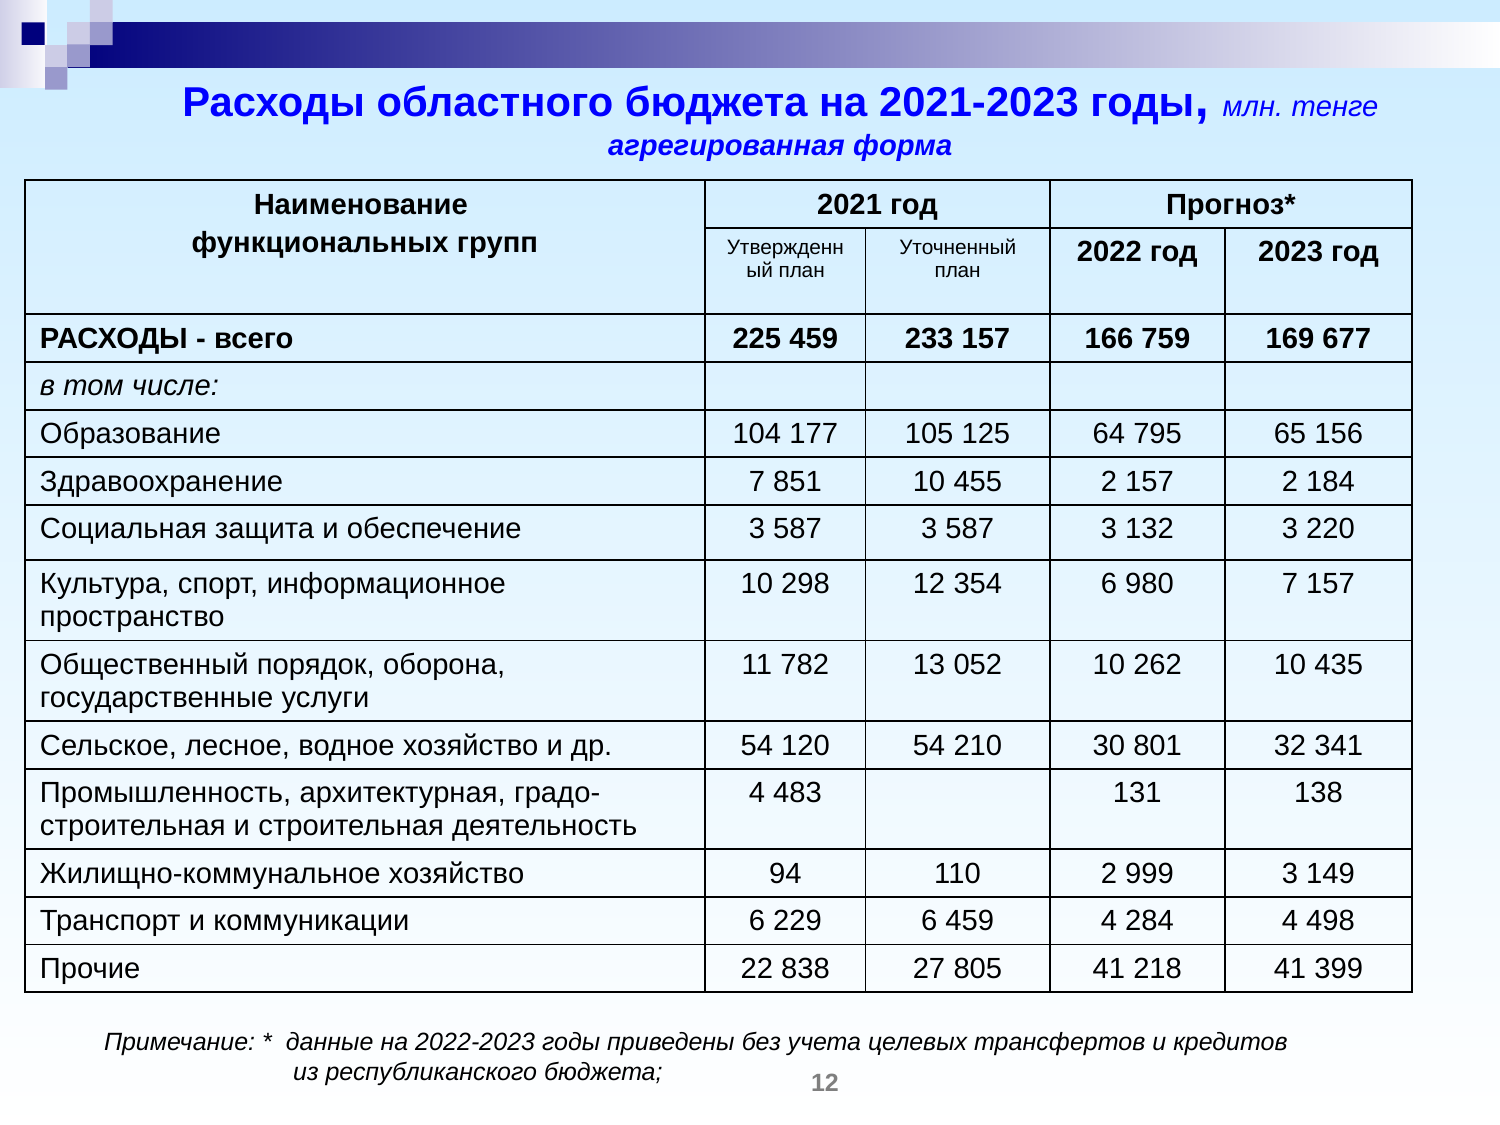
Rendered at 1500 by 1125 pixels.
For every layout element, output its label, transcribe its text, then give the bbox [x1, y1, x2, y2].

table_cell Образование [26, 411, 704, 456]
table_cell 30 801 [1051, 722, 1224, 768]
table_cell 110 [866, 850, 1049, 896]
table_cell Прочие [26, 945, 704, 991]
table_cell Социальная защита и обеспечение [26, 506, 704, 559]
table_cell 4 284 [1051, 898, 1224, 944]
table_cell 138 [1226, 770, 1411, 848]
table_cell 225 459 [706, 315, 865, 361]
table_cell 10 435 [1226, 641, 1411, 720]
table_cell Сельское, лесное, водное хозяйство и др. [26, 722, 704, 768]
table_cell Культура, спорт, информационное пространство [26, 561, 704, 640]
table_cell 2023 год [1226, 229, 1411, 313]
table_cell Общественный порядок, оборона, государственные услуги [26, 641, 704, 720]
table_cell 7 851 [706, 458, 865, 504]
table_cell Утвержденный план [706, 229, 865, 313]
table_cell [866, 363, 1049, 409]
table_cell 166 759 [1051, 315, 1224, 361]
table_cell 3 149 [1226, 850, 1411, 896]
table_cell 2022 год [1051, 229, 1224, 313]
table_cell 27 805 [866, 945, 1049, 991]
table_header 2021 год [706, 181, 1049, 227]
table_cell 3 132 [1051, 506, 1224, 559]
table_cell [866, 770, 1049, 848]
table_cell 32 341 [1226, 722, 1411, 768]
table_cell 131 [1051, 770, 1224, 848]
table_cell 3 220 [1226, 506, 1411, 559]
table_cell 64 795 [1051, 411, 1224, 456]
table_cell 54 120 [706, 722, 865, 768]
table_cell 6 980 [1051, 561, 1224, 640]
table_cell 41 399 [1226, 945, 1411, 991]
table_cell 6 459 [866, 898, 1049, 944]
table_cell 41 218 [1051, 945, 1224, 991]
table_cell 169 677 [1226, 315, 1411, 361]
table_cell 2 999 [1051, 850, 1224, 896]
table_cell 10 298 [706, 561, 865, 640]
title Расходы областного бюджета на 2021-2023 годы, млн. тенге агрегированная форма [104, 99, 1457, 188]
table_cell Транспорт и коммуникации [26, 898, 704, 944]
table_cell [1226, 363, 1411, 409]
table_cell 10 262 [1051, 641, 1224, 720]
table_cell Промышленность, архитектурная, градо- строительная и строительная деятельность [26, 770, 704, 848]
table_cell 65 156 [1226, 411, 1411, 456]
table_cell 7 157 [1226, 561, 1411, 640]
table_cell 11 782 [706, 641, 865, 720]
table_cell 6 229 [706, 898, 865, 944]
table_cell в том числе: [26, 363, 704, 409]
table_cell 105 125 [866, 411, 1049, 456]
table_cell РАСХОДЫ - всего [26, 315, 704, 361]
table_cell 3 587 [866, 506, 1049, 559]
table_cell 104 177 [706, 411, 865, 456]
table_cell 233 157 [866, 315, 1049, 361]
table_cell [706, 363, 865, 409]
table_cell Уточненный план [866, 229, 1049, 313]
table_cell 3 587 [706, 506, 865, 559]
table_cell 10 455 [866, 458, 1049, 504]
table_cell Жилищно-коммунальное хозяйство [26, 850, 704, 896]
table_cell 94 [706, 850, 865, 896]
table_cell 4 483 [706, 770, 865, 848]
text_box Примечание: * данные на 2022-2023 годы приведены без учета целевых трансфертов и кредитов из республиканского бюджета; [104, 1025, 1468, 1116]
table_cell Здравоохранение [26, 458, 704, 504]
table_header Прогноз* [1051, 181, 1411, 227]
table_cell 13 052 [866, 641, 1049, 720]
table_cell 2 157 [1051, 458, 1224, 504]
table_cell 2 184 [1226, 458, 1411, 504]
table_header Наименование функциональных групп [26, 181, 704, 313]
table_cell [1051, 363, 1224, 409]
table_cell 54 210 [866, 722, 1049, 768]
table_cell 12 354 [866, 561, 1049, 640]
table_cell 22 838 [706, 945, 865, 991]
table_cell 4 498 [1226, 898, 1411, 944]
